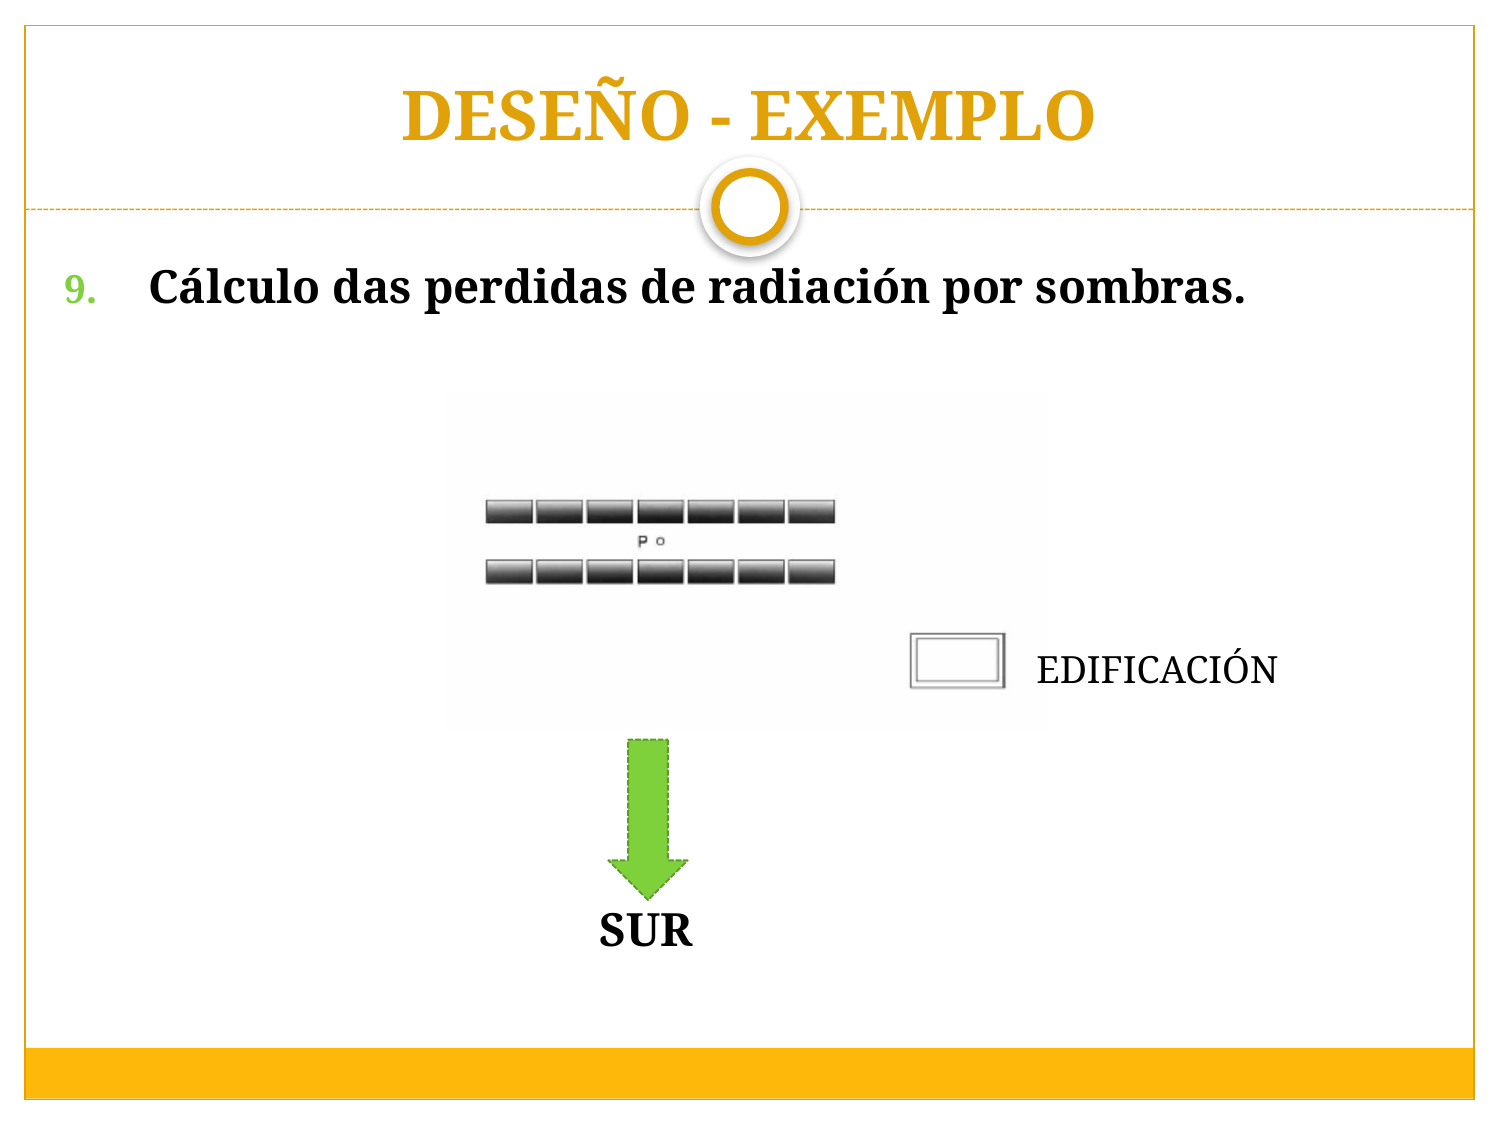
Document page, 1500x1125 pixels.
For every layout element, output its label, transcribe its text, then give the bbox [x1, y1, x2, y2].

title DESEÑO - EXEMPLO [49, 37, 1450, 162]
text_box SUR [584, 893, 776, 963]
list Cálculo das perdidas de radiación por sombras. [49, 250, 1445, 1001]
picture [447, 392, 1048, 733]
text_box [607, 742, 689, 893]
text_box EDIFICACIÓN [1055, 638, 1365, 699]
